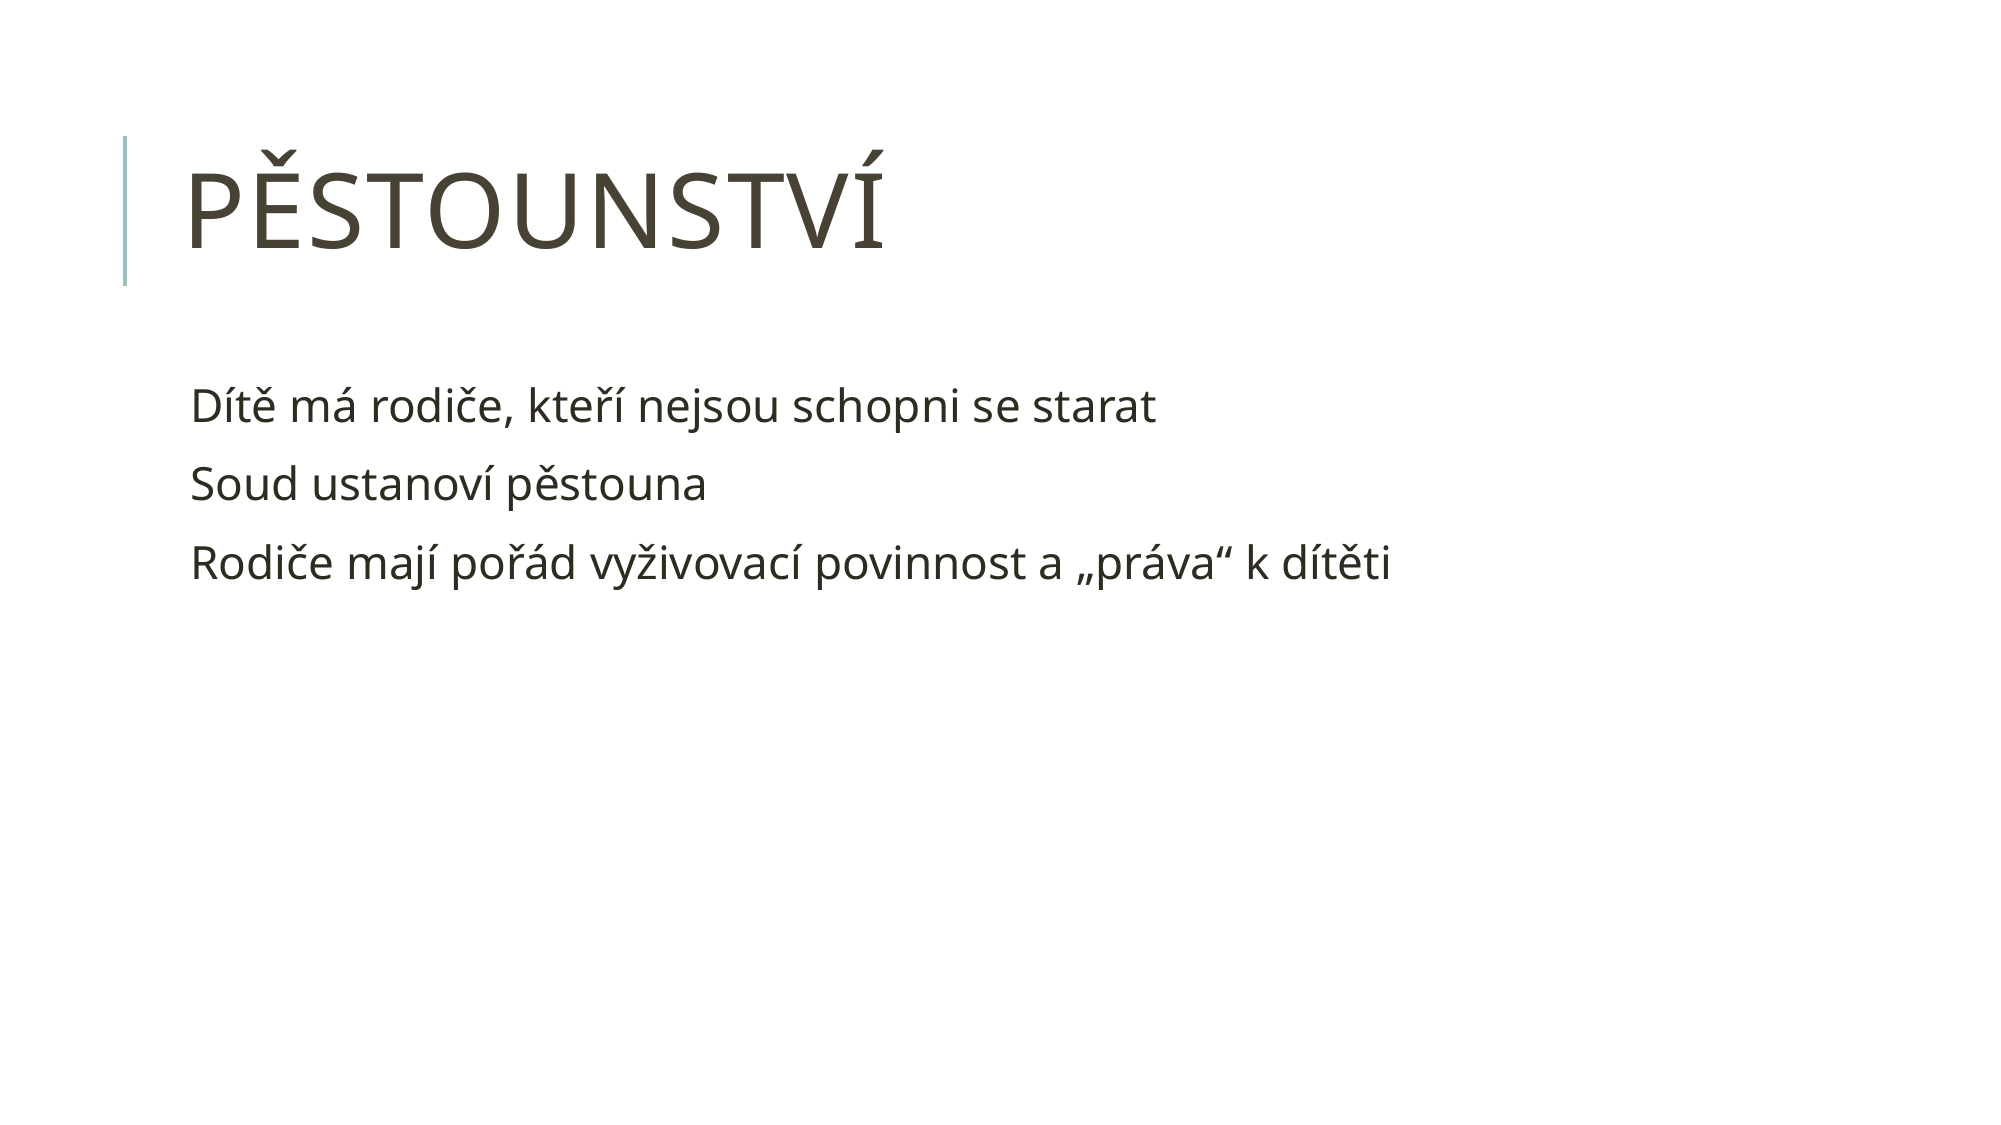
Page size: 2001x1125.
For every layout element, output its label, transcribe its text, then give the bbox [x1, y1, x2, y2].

list Dítě má rodiče, kteří nejsou schopni se starat Soud ustanoví pěstouna Rodiče mají pořád vyživovací povinnost a „práva“ k dítěti [168, 375, 1763, 1035]
title Pěstounství [168, 96, 1763, 342]
